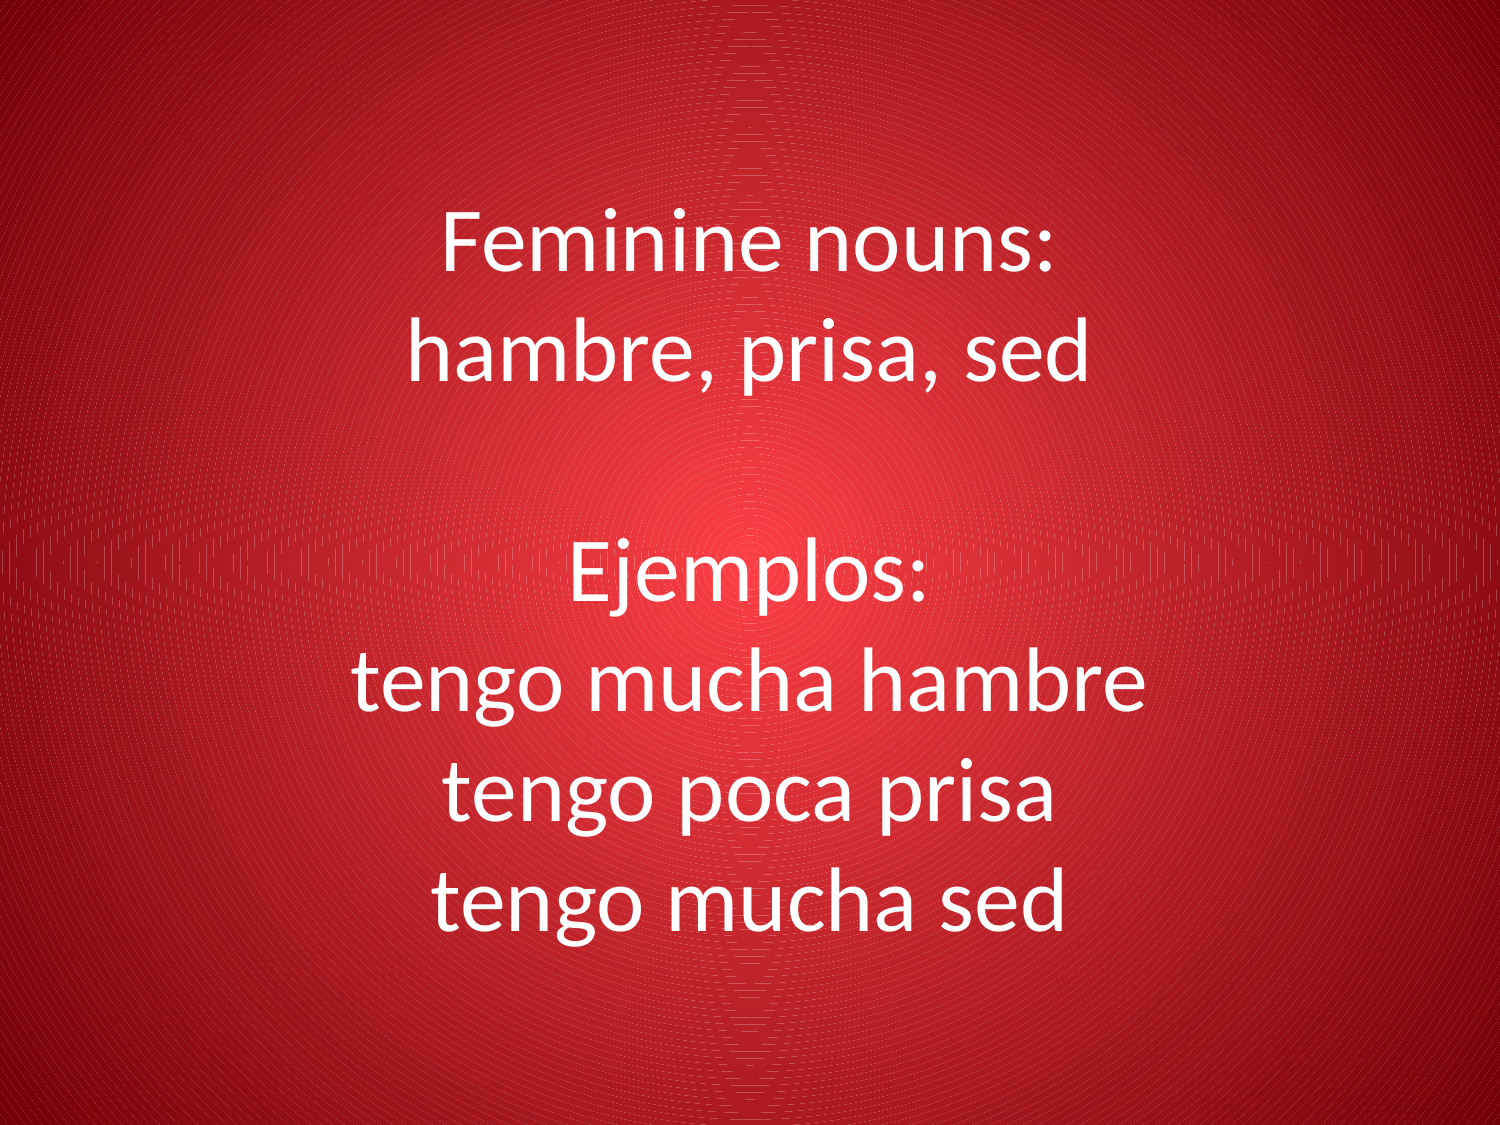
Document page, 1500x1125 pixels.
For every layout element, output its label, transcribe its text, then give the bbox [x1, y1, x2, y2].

title Feminine nouns: hambre, prisa, sed Ejemplos: tengo mucha hambre tengo poca prisa tengo mucha sed [75, 45, 1425, 1085]
